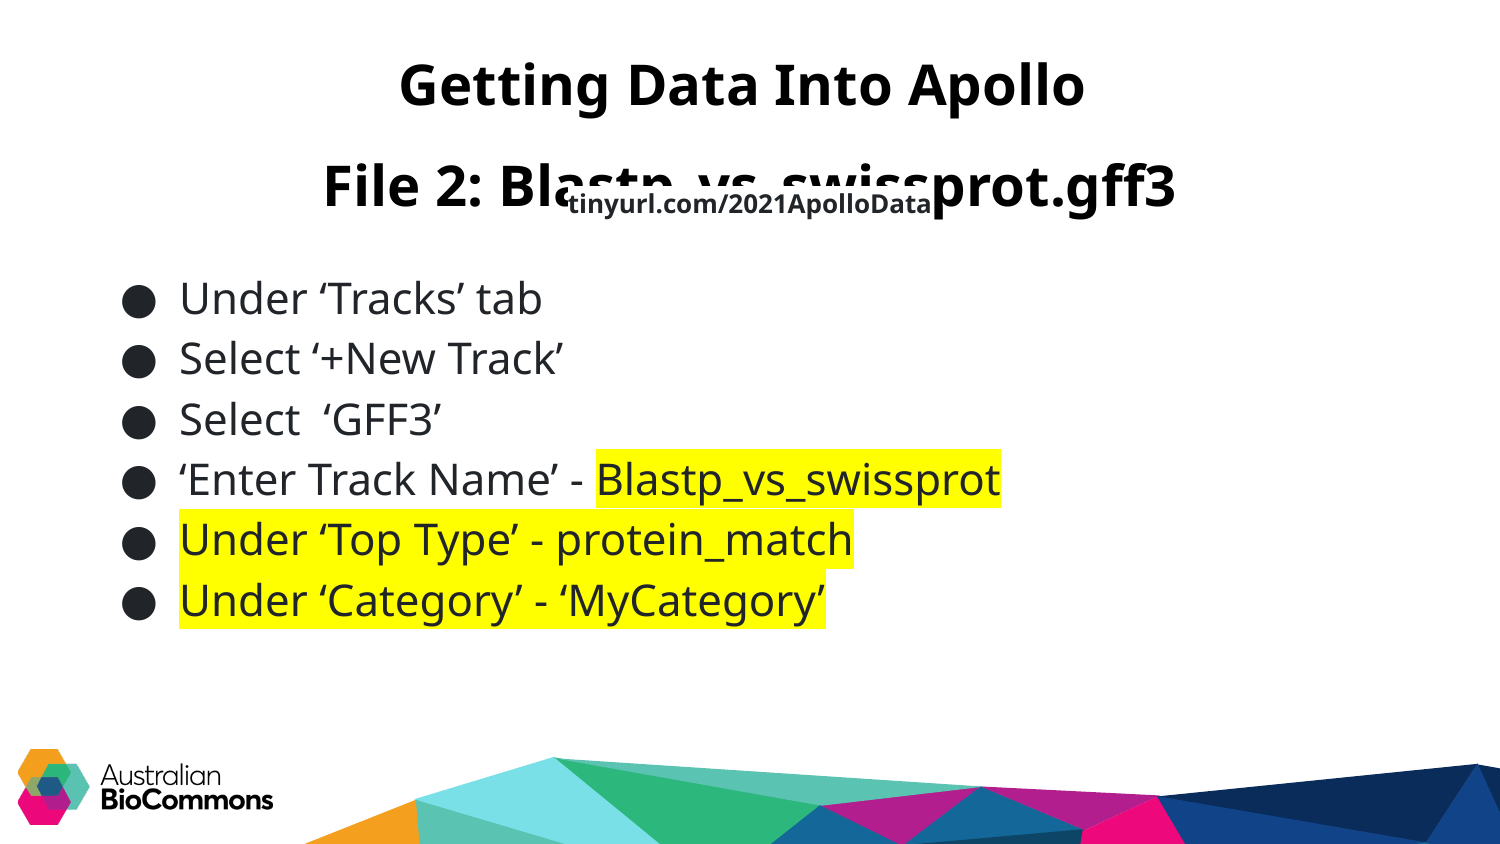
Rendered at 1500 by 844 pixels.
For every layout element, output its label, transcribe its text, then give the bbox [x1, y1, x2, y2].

text_box Under ‘Tracks’ tab Select ‘+New Track’ Select ‘GFF3’ ‘Enter Track Name’ - Blastp_vs_swissprot Under ‘Top Type’ - protein_match Under ‘Category’ - ‘MyCategory’ [89, 334, 1463, 640]
text_box Getting Data Into Apollo File 2: Blastp_vs_swissprot.gff3 [0, 235, 1500, 334]
text_box Getting Data Into Apollo File 2: Blastp_vs_swissprot.gff3 [0, 0, 1500, 138]
text_box tinyurl.com/2021ApolloData [0, 138, 1500, 235]
picture [17, 749, 273, 825]
